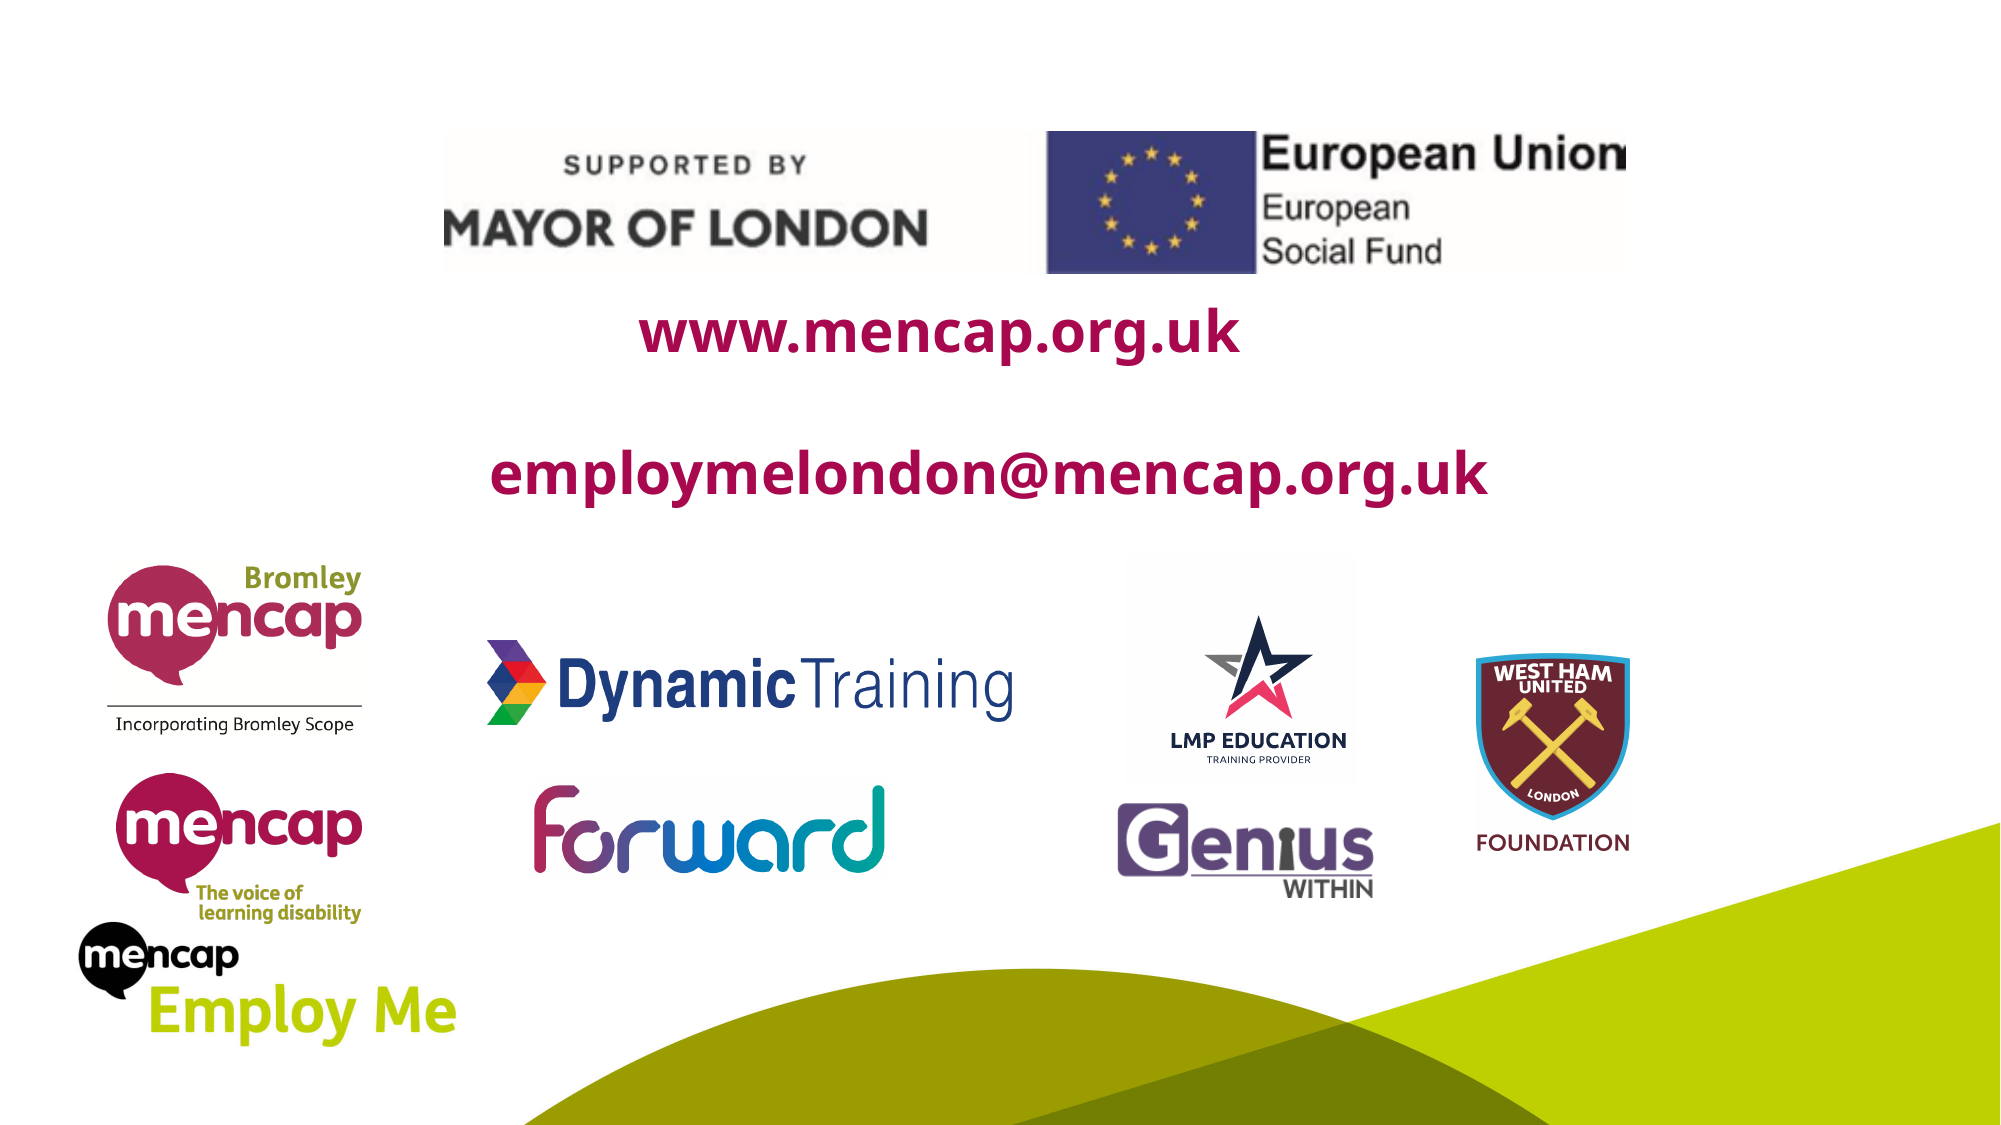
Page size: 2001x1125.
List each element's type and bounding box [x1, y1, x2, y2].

text_box [352, 301, 1626, 556]
list [123, 208, 1886, 811]
picture [0, 0, 2001, 1125]
text_box [123, 53, 1472, 208]
